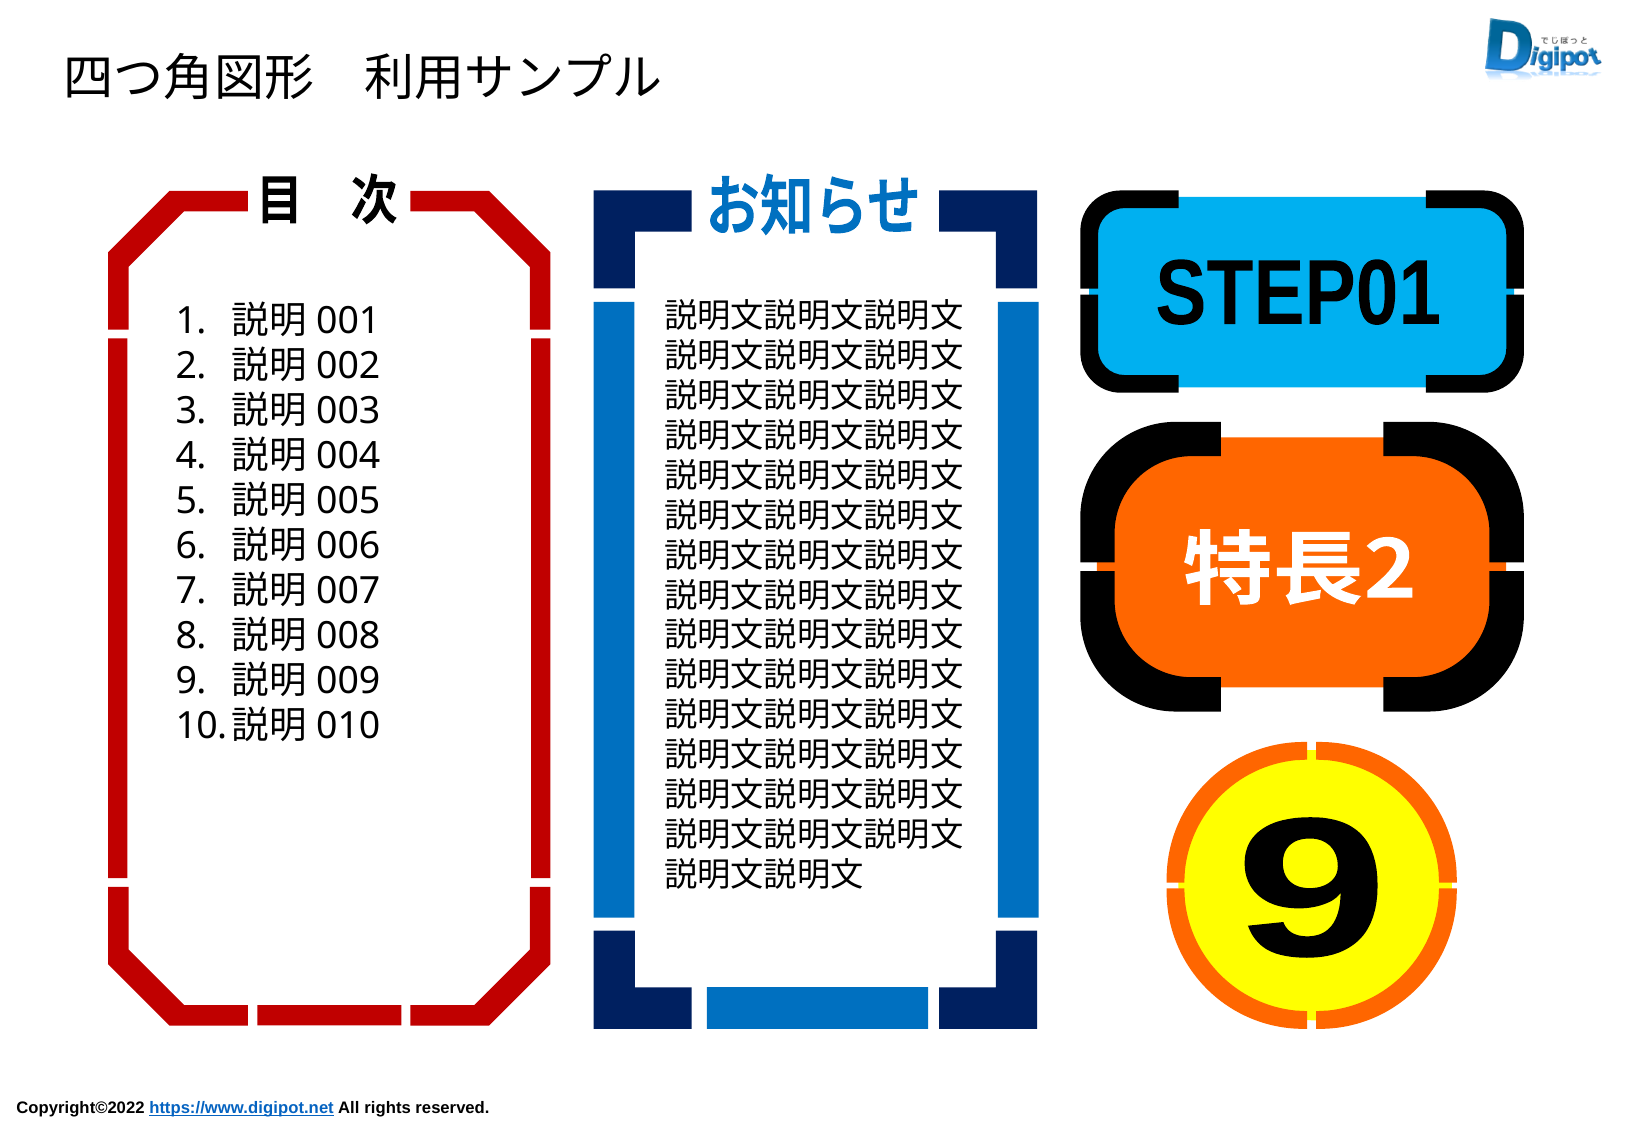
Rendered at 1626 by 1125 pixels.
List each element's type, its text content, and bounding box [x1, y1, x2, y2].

text_box [107, 189, 250, 331]
text_box [530, 337, 551, 879]
text_box [1177, 748, 1453, 1022]
text_box [1315, 887, 1458, 1030]
text_box [1424, 293, 1525, 394]
text_box [938, 189, 1038, 289]
text_box [997, 301, 1040, 919]
text_box [1079, 189, 1180, 290]
text_box [1165, 740, 1309, 884]
text_box [592, 189, 693, 289]
text_box [1079, 293, 1180, 394]
text_box [409, 189, 552, 331]
text_box [592, 930, 693, 1030]
text_box [1424, 189, 1525, 290]
picture [1485, 18, 1602, 82]
text_box [1315, 740, 1458, 884]
text_box [1382, 569, 1525, 713]
text_box [1079, 420, 1222, 564]
text_box [1095, 436, 1508, 689]
text_box 四つ角図形 利用サンプル [49, 38, 678, 113]
text_box [1079, 569, 1222, 713]
text_box [938, 930, 1038, 1030]
text_box [409, 885, 552, 1027]
text_box [107, 885, 250, 1027]
text_box [592, 301, 635, 919]
text_box [706, 986, 929, 1030]
text_box [256, 1004, 402, 1027]
text_box [1382, 420, 1525, 564]
text_box [1165, 887, 1309, 1030]
text_box [1088, 195, 1516, 389]
text_box 説明文説明文説明文説明文説明文説明文 説明文説明文説明文説明文説明文説明文 説明文説明文説明文説明文説明文説明文 説明文説明文説明文説明文説明文説明文 説明文説明文説明文説明文説明文説明文 説明文説明文説明文説明文説明文説明文 説明文説明文説明文説明文説明文説明文 説明文説明文 [649, 286, 982, 901]
text_box 説明001 説明002 説明003 説明004 説明005 説明006 説明007 説明008 説明009 説明010 [160, 288, 396, 754]
text_box [107, 337, 128, 879]
